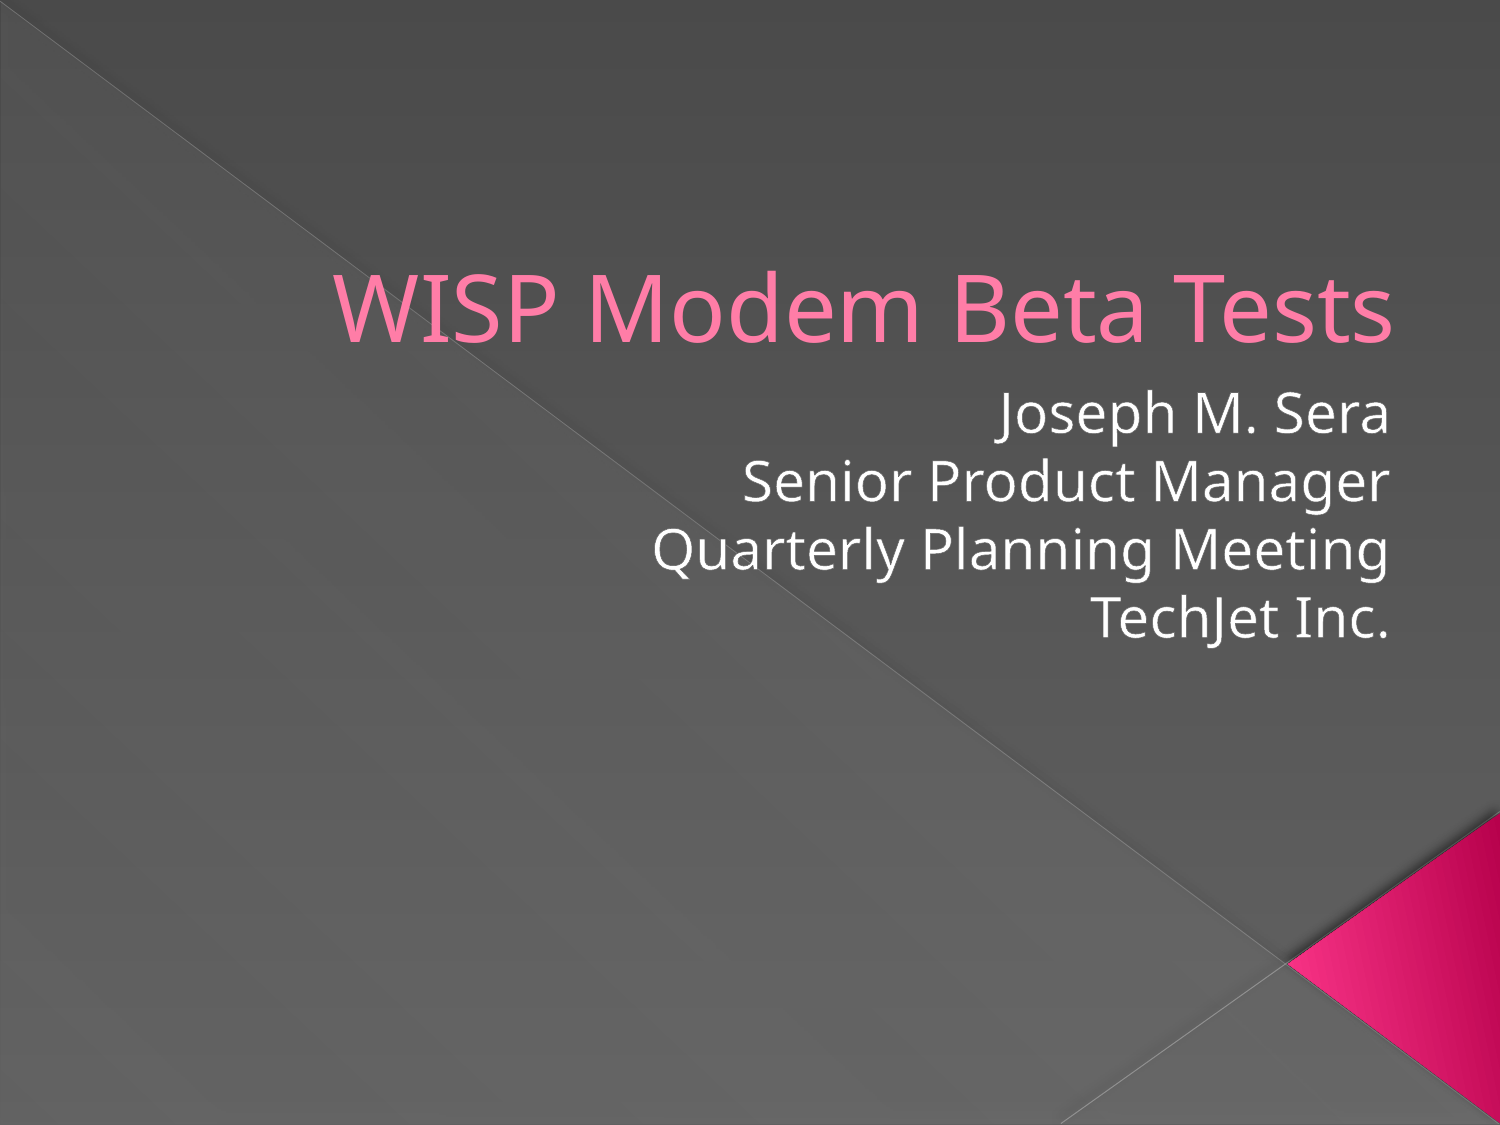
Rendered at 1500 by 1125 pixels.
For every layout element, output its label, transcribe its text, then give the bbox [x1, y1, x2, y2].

title WISP Modem Beta Tests [88, 127, 1412, 369]
subtitle Joseph M. Sera Senior Product Manager Quarterly Planning Meeting TechJet Inc. [88, 369, 1412, 657]
